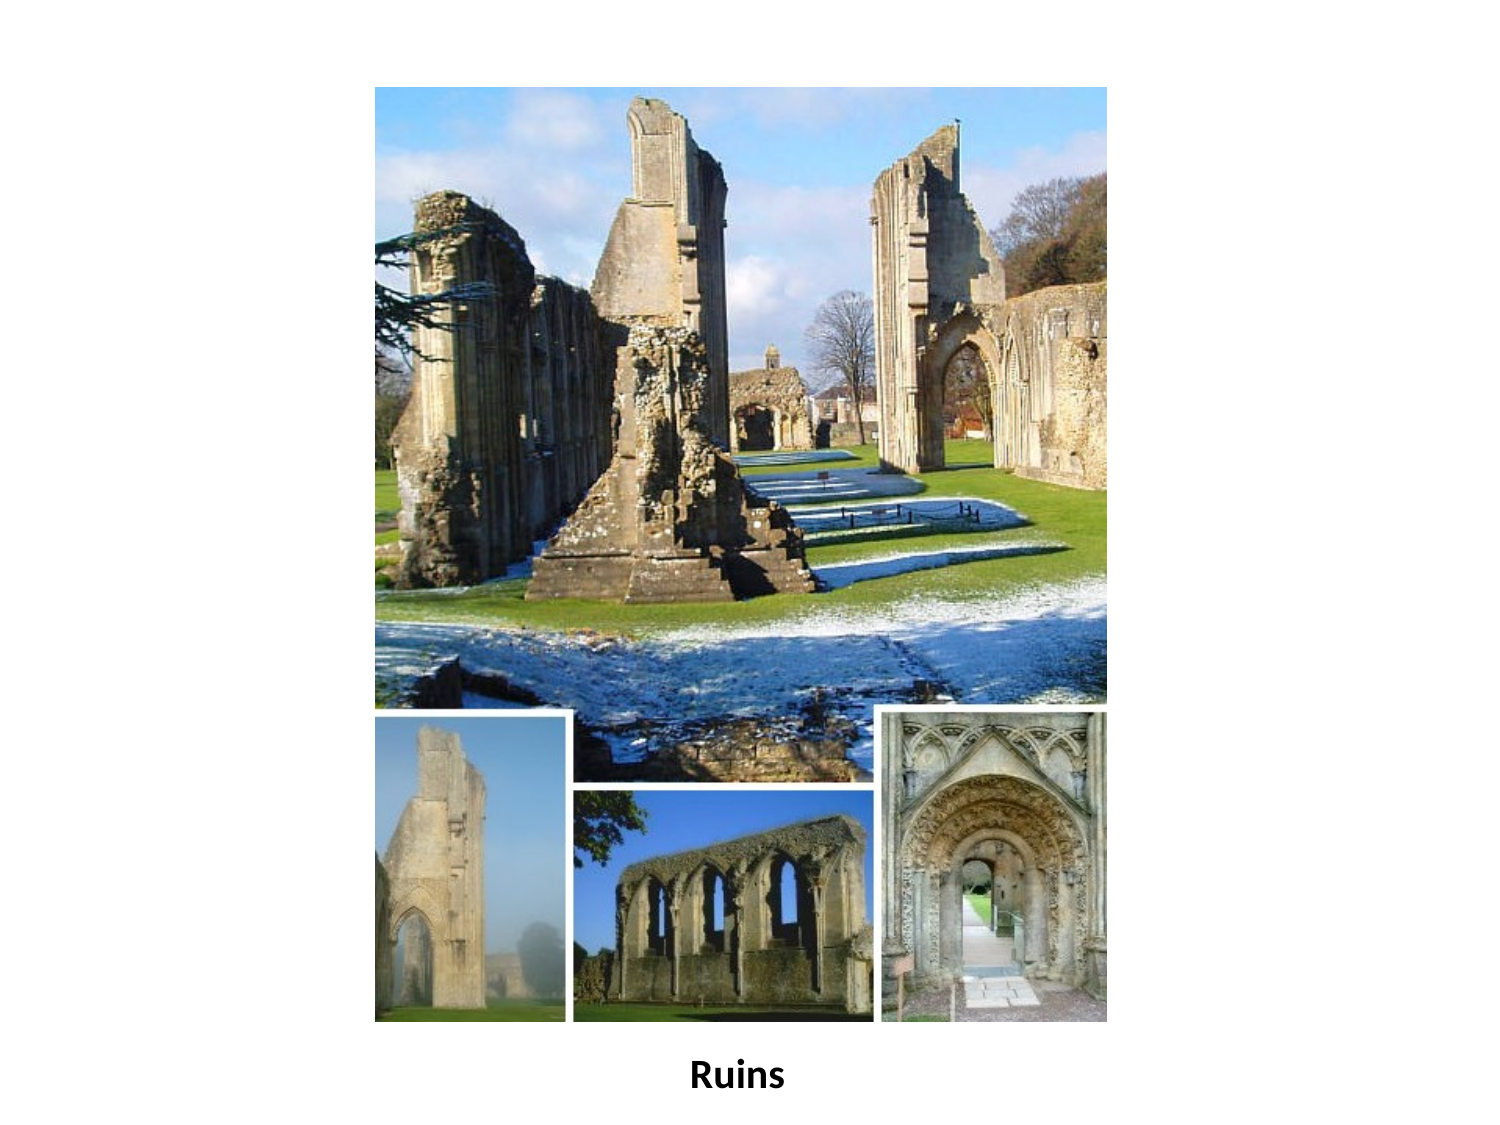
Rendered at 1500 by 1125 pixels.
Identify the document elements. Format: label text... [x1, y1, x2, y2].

picture [374, 87, 1107, 1023]
title Ruins [287, 1025, 1188, 1118]
